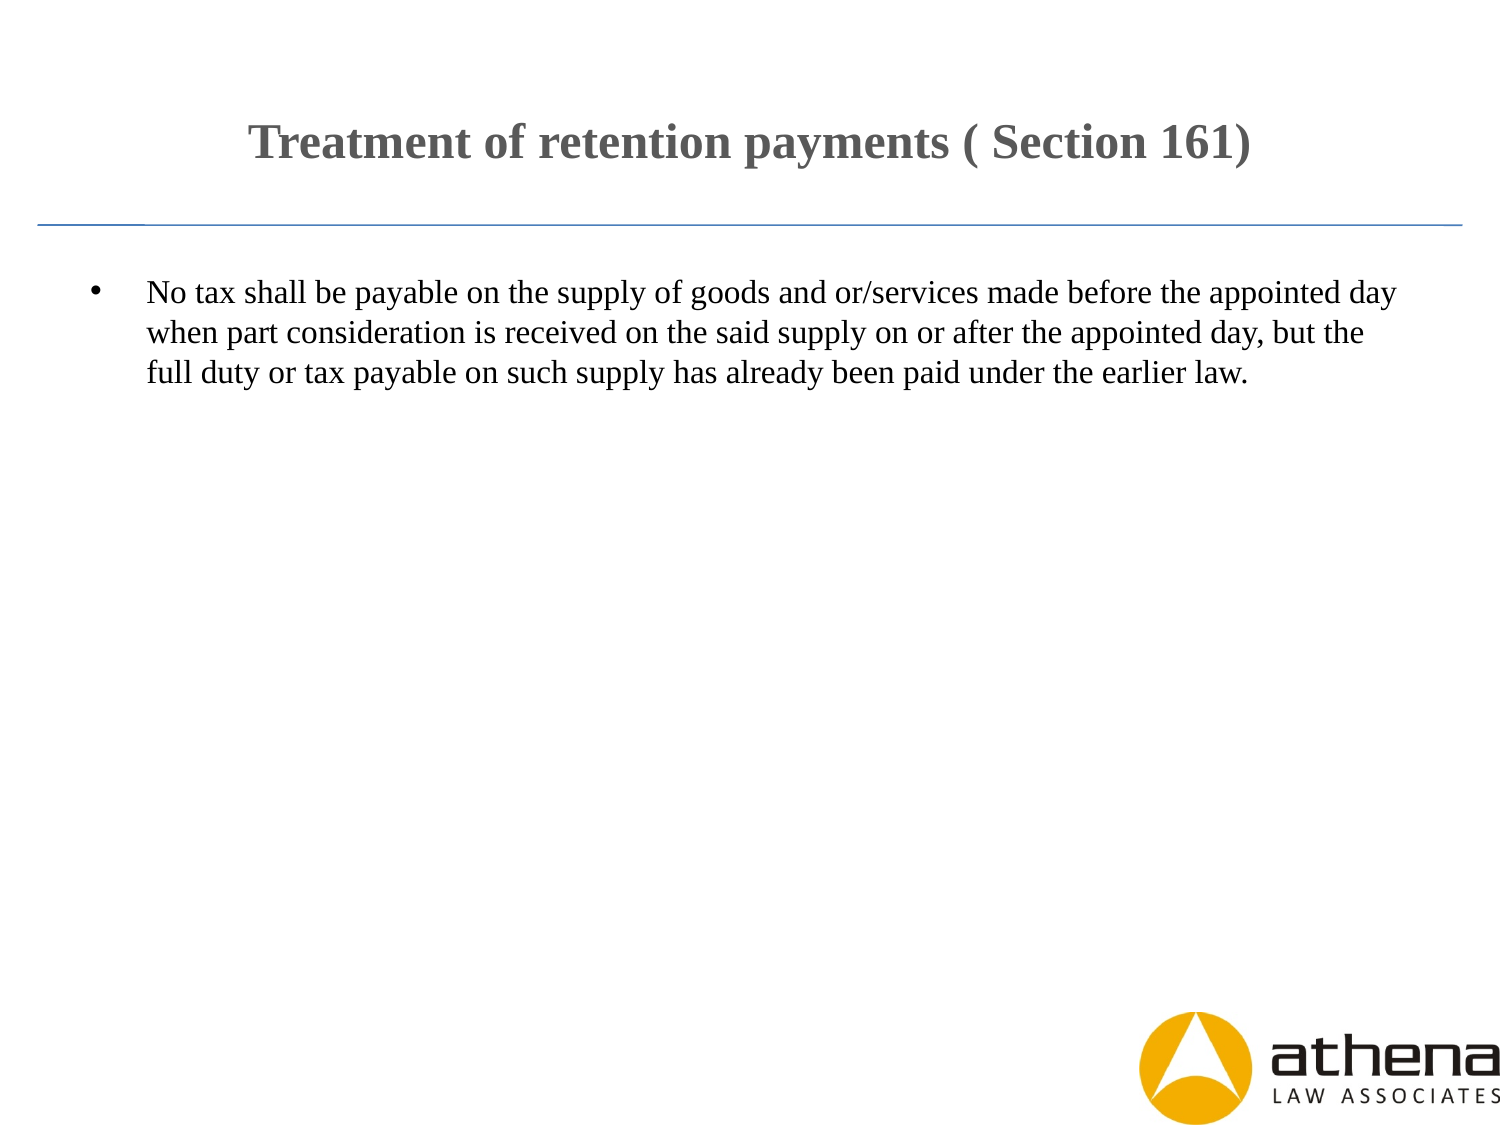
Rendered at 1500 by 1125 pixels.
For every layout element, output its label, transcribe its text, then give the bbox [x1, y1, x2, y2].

picture [1139, 1012, 1500, 1125]
list No tax shall be payable on the supply of goods and or/services made before the appointed day when part consideration is received on the said supply on or after the appointed day, but the full duty or tax payable on such supply has already been paid under the earlier law. [75, 262, 1425, 1005]
title Treatment of retention payments ( Section 161) [75, 45, 1425, 233]
